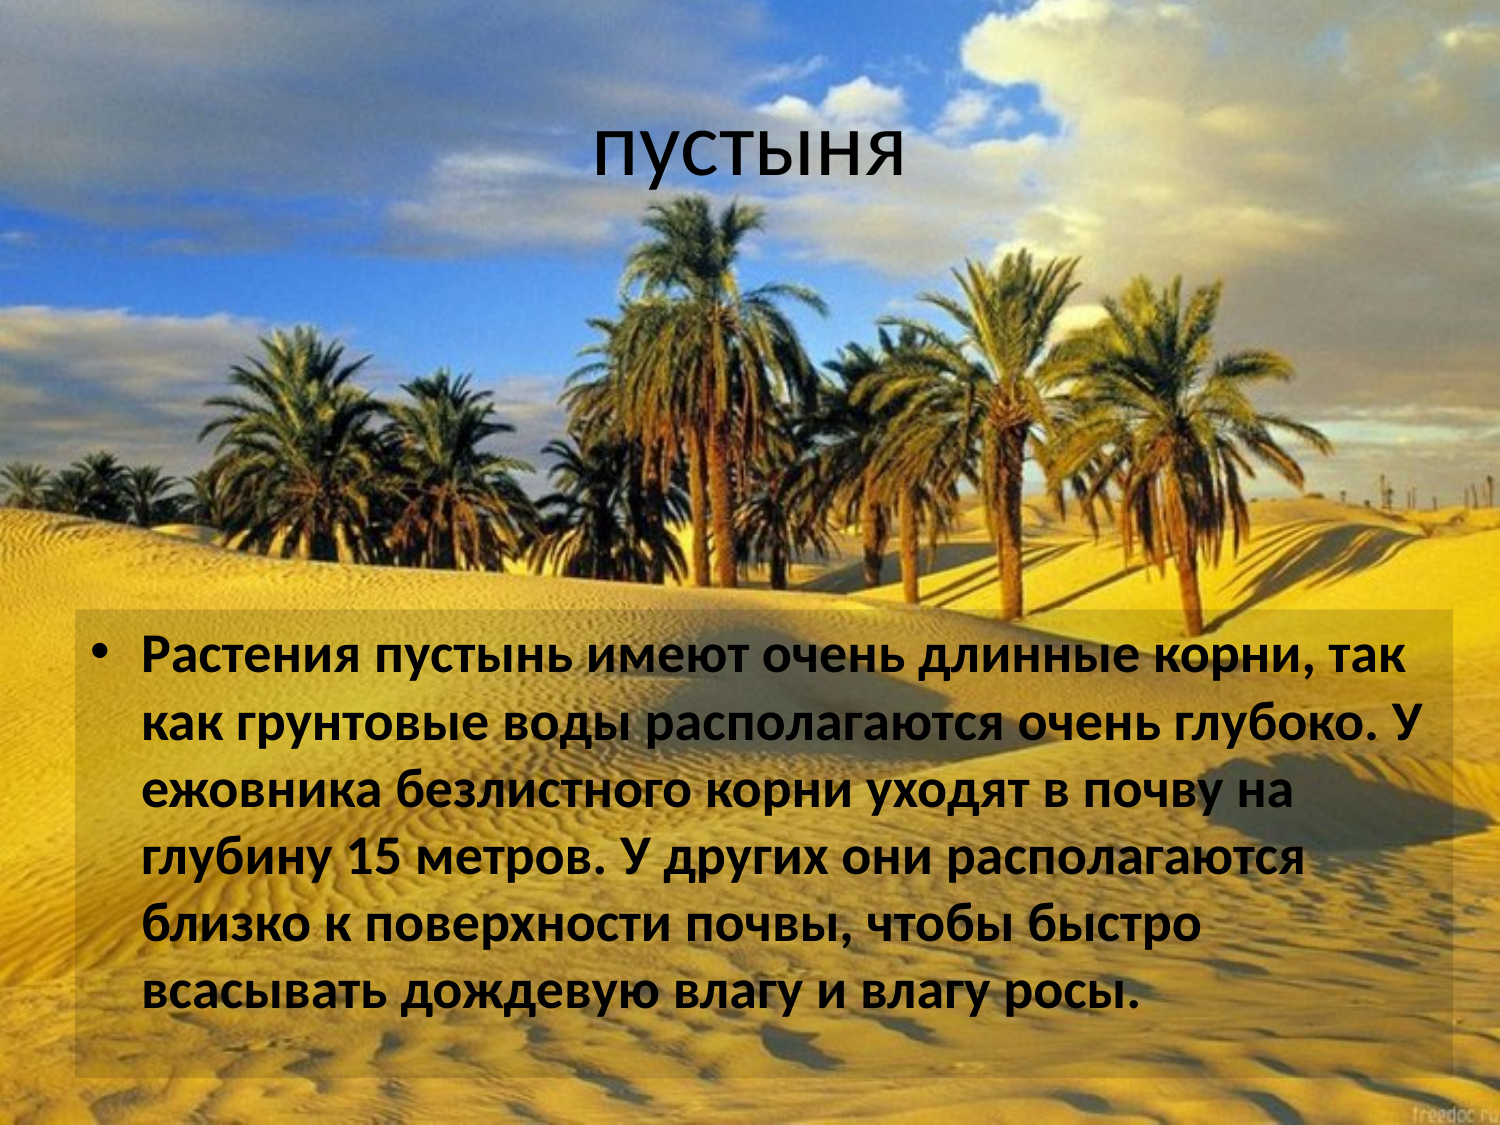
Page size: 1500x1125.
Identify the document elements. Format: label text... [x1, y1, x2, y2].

list Растения пустынь имеют очень длинные корни, так как грунтовые воды располагаются очень глубоко. У ежовника безлистного корни уходят в почву на глубину 15 метров. У других они располагаются близко к поверхности почвы, чтобы быстро всасывать дождевую влагу и влагу росы. [75, 609, 1454, 1079]
picture [0, 0, 1500, 1125]
title пустыня [75, 45, 1425, 233]
